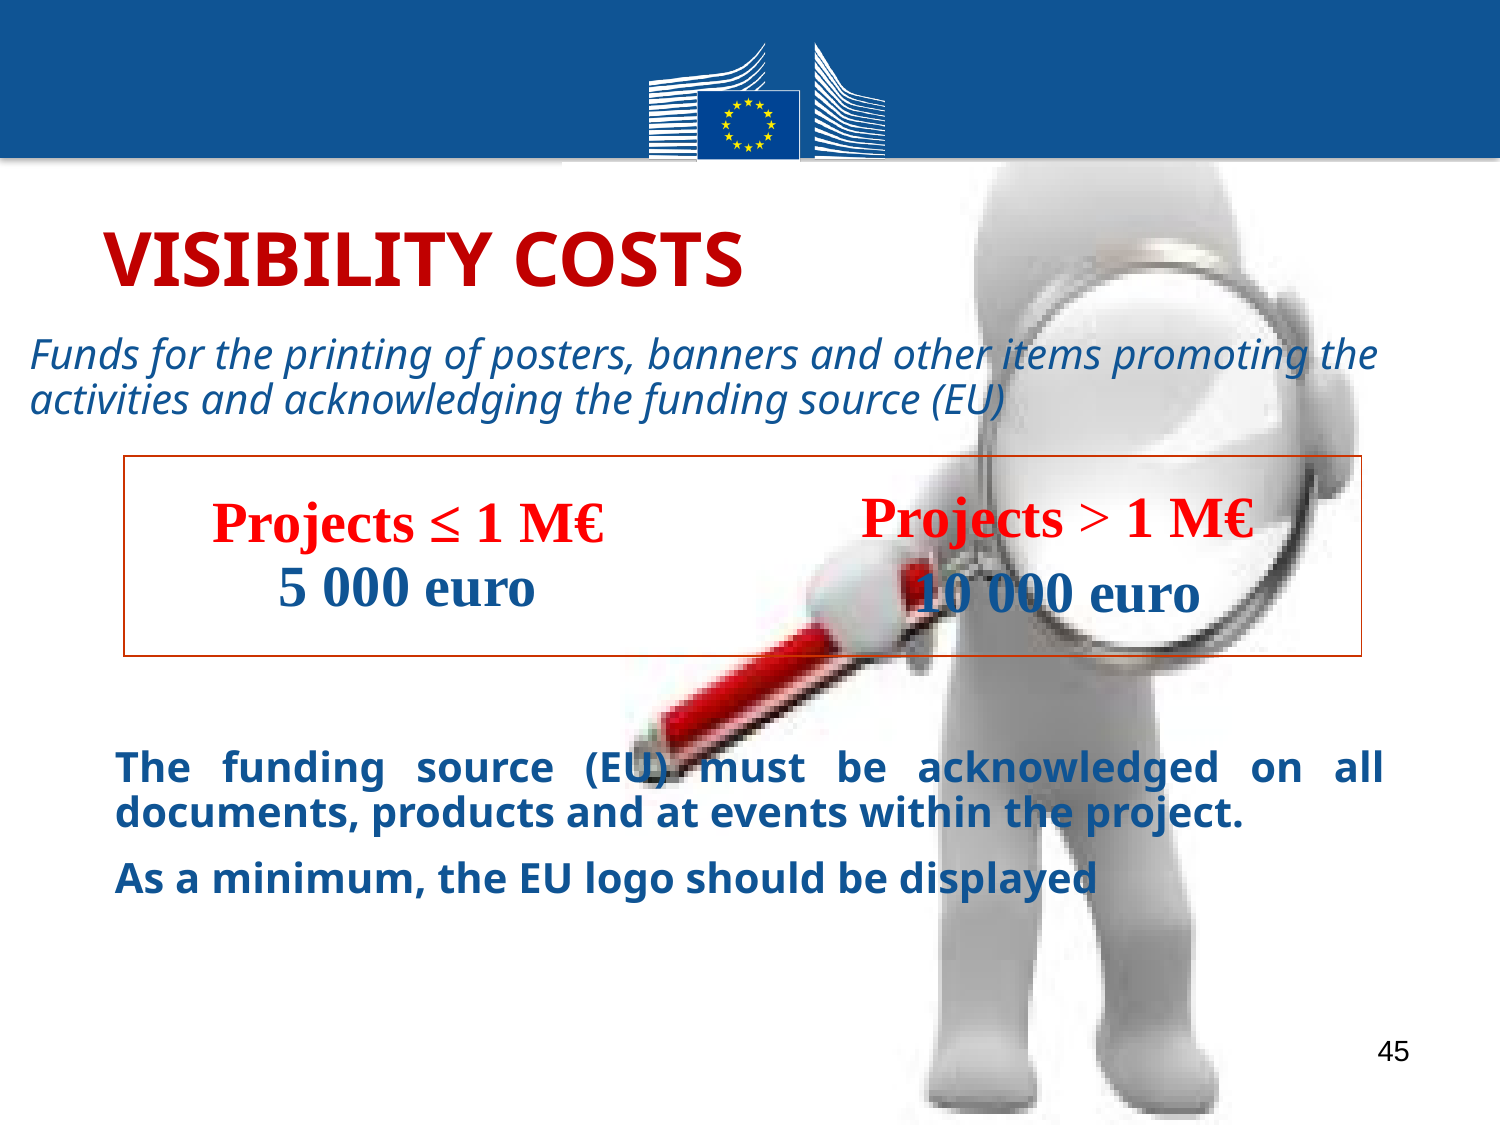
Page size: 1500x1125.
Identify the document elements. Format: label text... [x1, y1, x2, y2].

list Funds for the printing of posters, banners and other items promoting the activities and acknowledging the funding source (EU) [29, 326, 557, 445]
text_box The funding source (EU) must be acknowledged on all documents, products and at events within the project. As a minimum, the EU logo should be displayed [100, 739, 557, 911]
picture [562, 42, 1500, 1125]
title VISIBILITY COSTS [29, 184, 557, 326]
text_box [123, 456, 557, 657]
